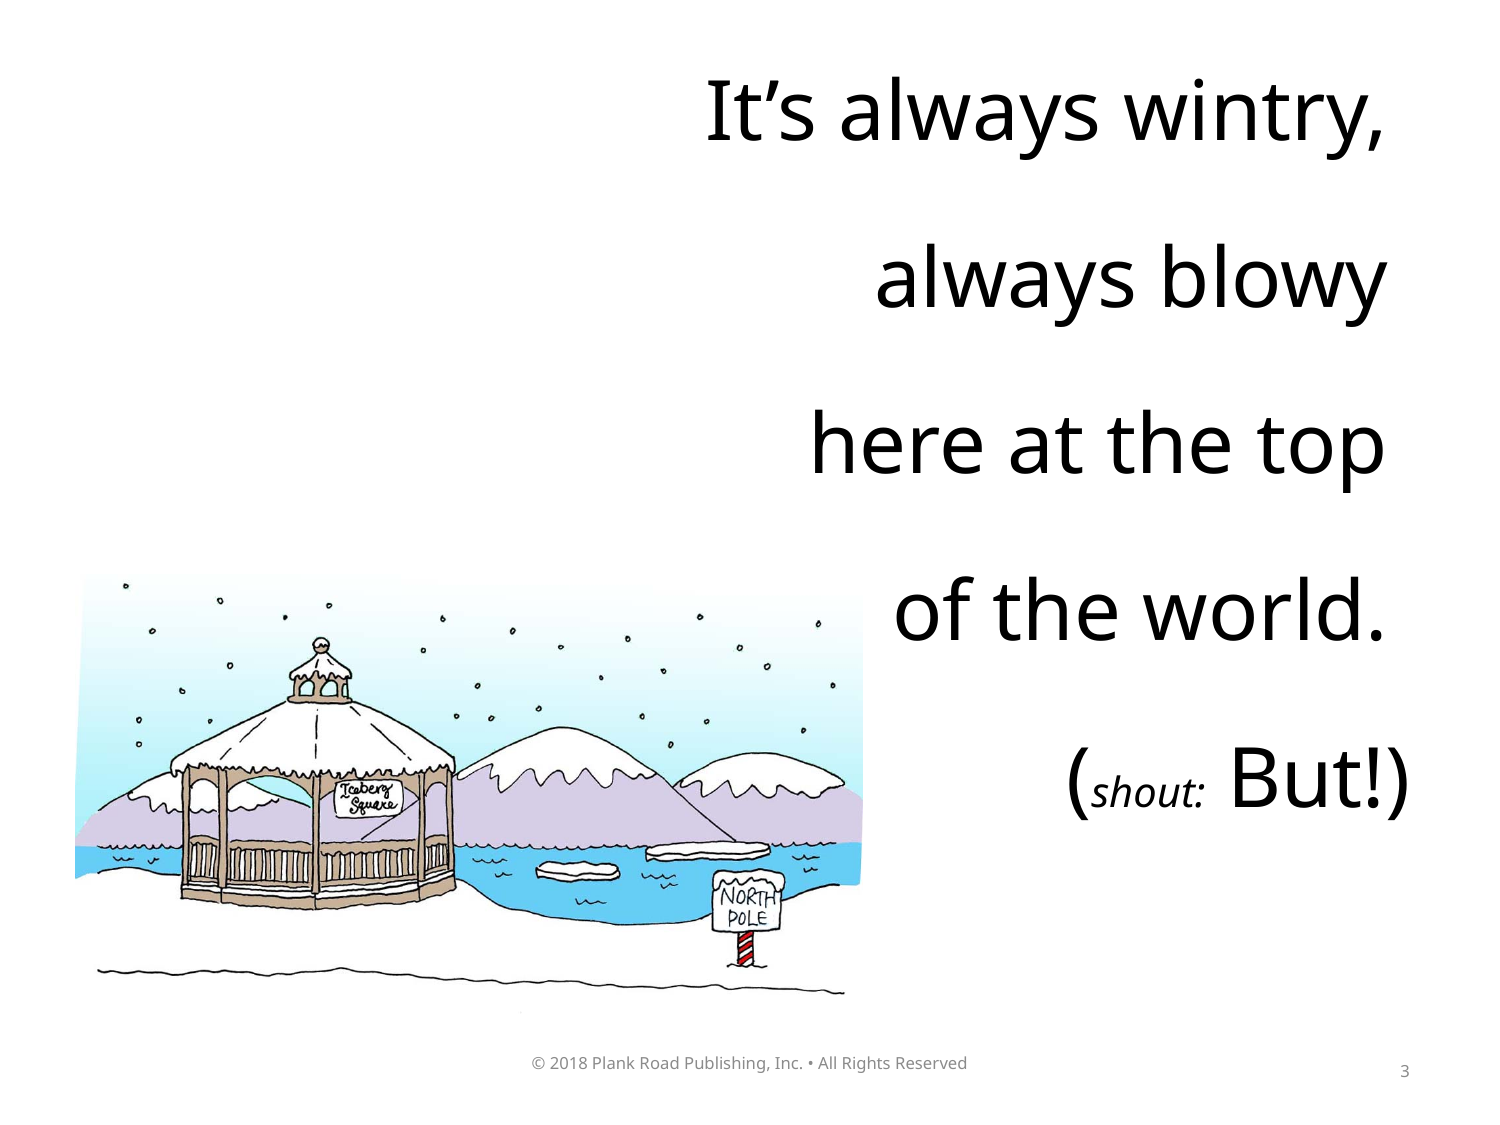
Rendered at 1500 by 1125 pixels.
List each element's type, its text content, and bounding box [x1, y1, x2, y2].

slide_number 3 [1074, 1042, 1425, 1103]
list It’s always wintry, always blowy here at the top of the world. (shout: But!) [75, 0, 1425, 1014]
picture [74, 574, 863, 1014]
